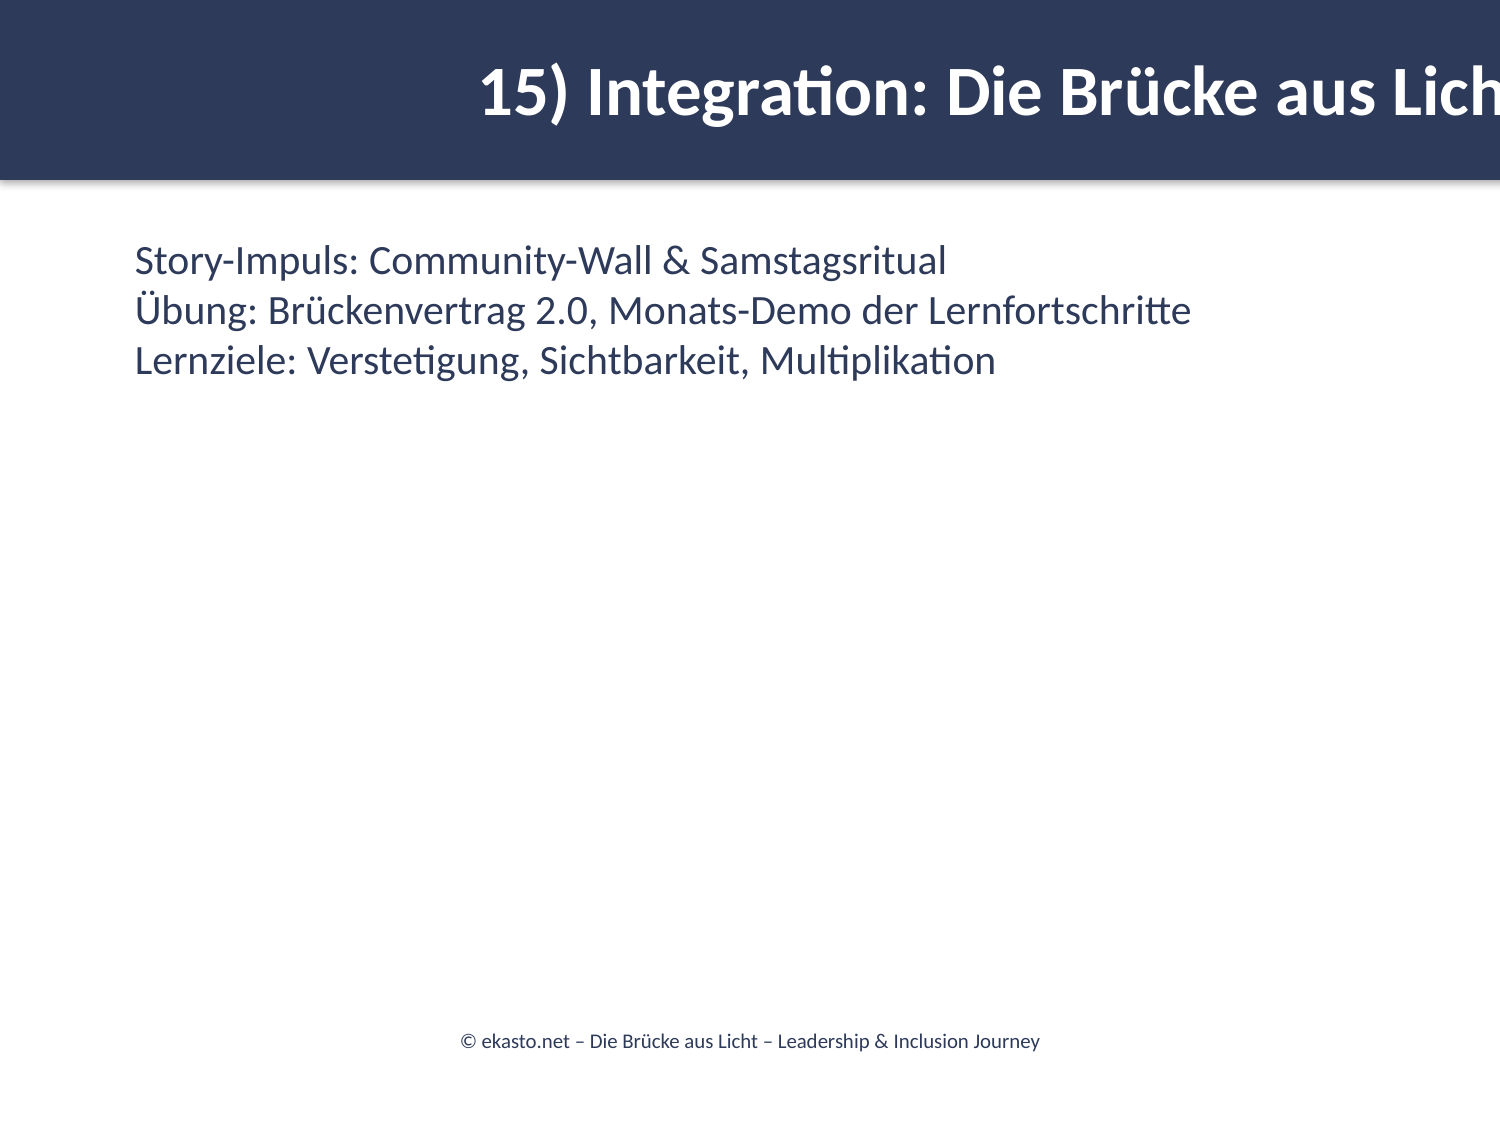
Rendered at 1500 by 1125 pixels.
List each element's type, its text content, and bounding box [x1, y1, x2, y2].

text_box © ekasto.net – Die Brücke aus Licht – Leadership & Inclusion Journey [444, 1020, 1056, 1060]
text_box [0, 0, 1500, 181]
text_box 15) Integration: Die Brücke aus Licht [462, 37, 1500, 138]
text_box Story-Impuls: Community-Wall & Samstagsritual Übung: Brückenvertrag 2.0, Monats-Demo der Lernfortschritte Lernziele: Verstetigung, Sichtbarkeit, Multiplikation [119, 224, 1500, 390]
